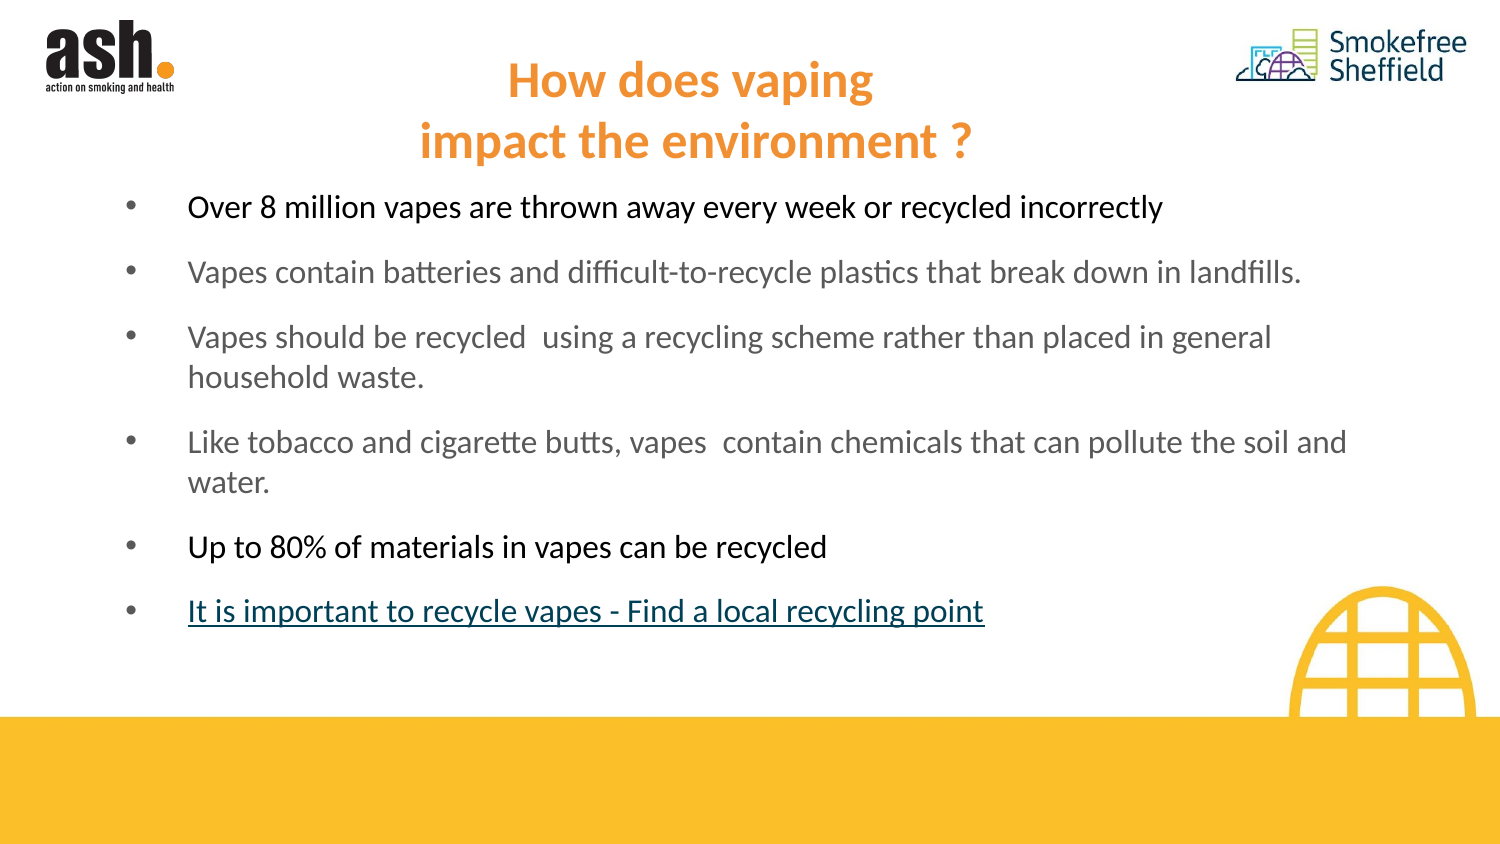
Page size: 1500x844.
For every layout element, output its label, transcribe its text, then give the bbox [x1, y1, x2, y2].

title How does vaping impact the environment ? [49, 37, 1344, 178]
list Over 8 million vapes are thrown away every week or recycled incorrectly Vapes contain batteries and difficult-to-recycle plastics that break down in landfills. Vapes should be recycled using a recycling scheme rather than placed in general household waste. Like tobacco and cigarette butts, vapes contain chemicals that can pollute the soil and water. Up to 80% of materials in vapes can be recycled It is important to recycle vapes - Find a local recycling point [97, 177, 1403, 604]
picture [0, 0, 1500, 844]
